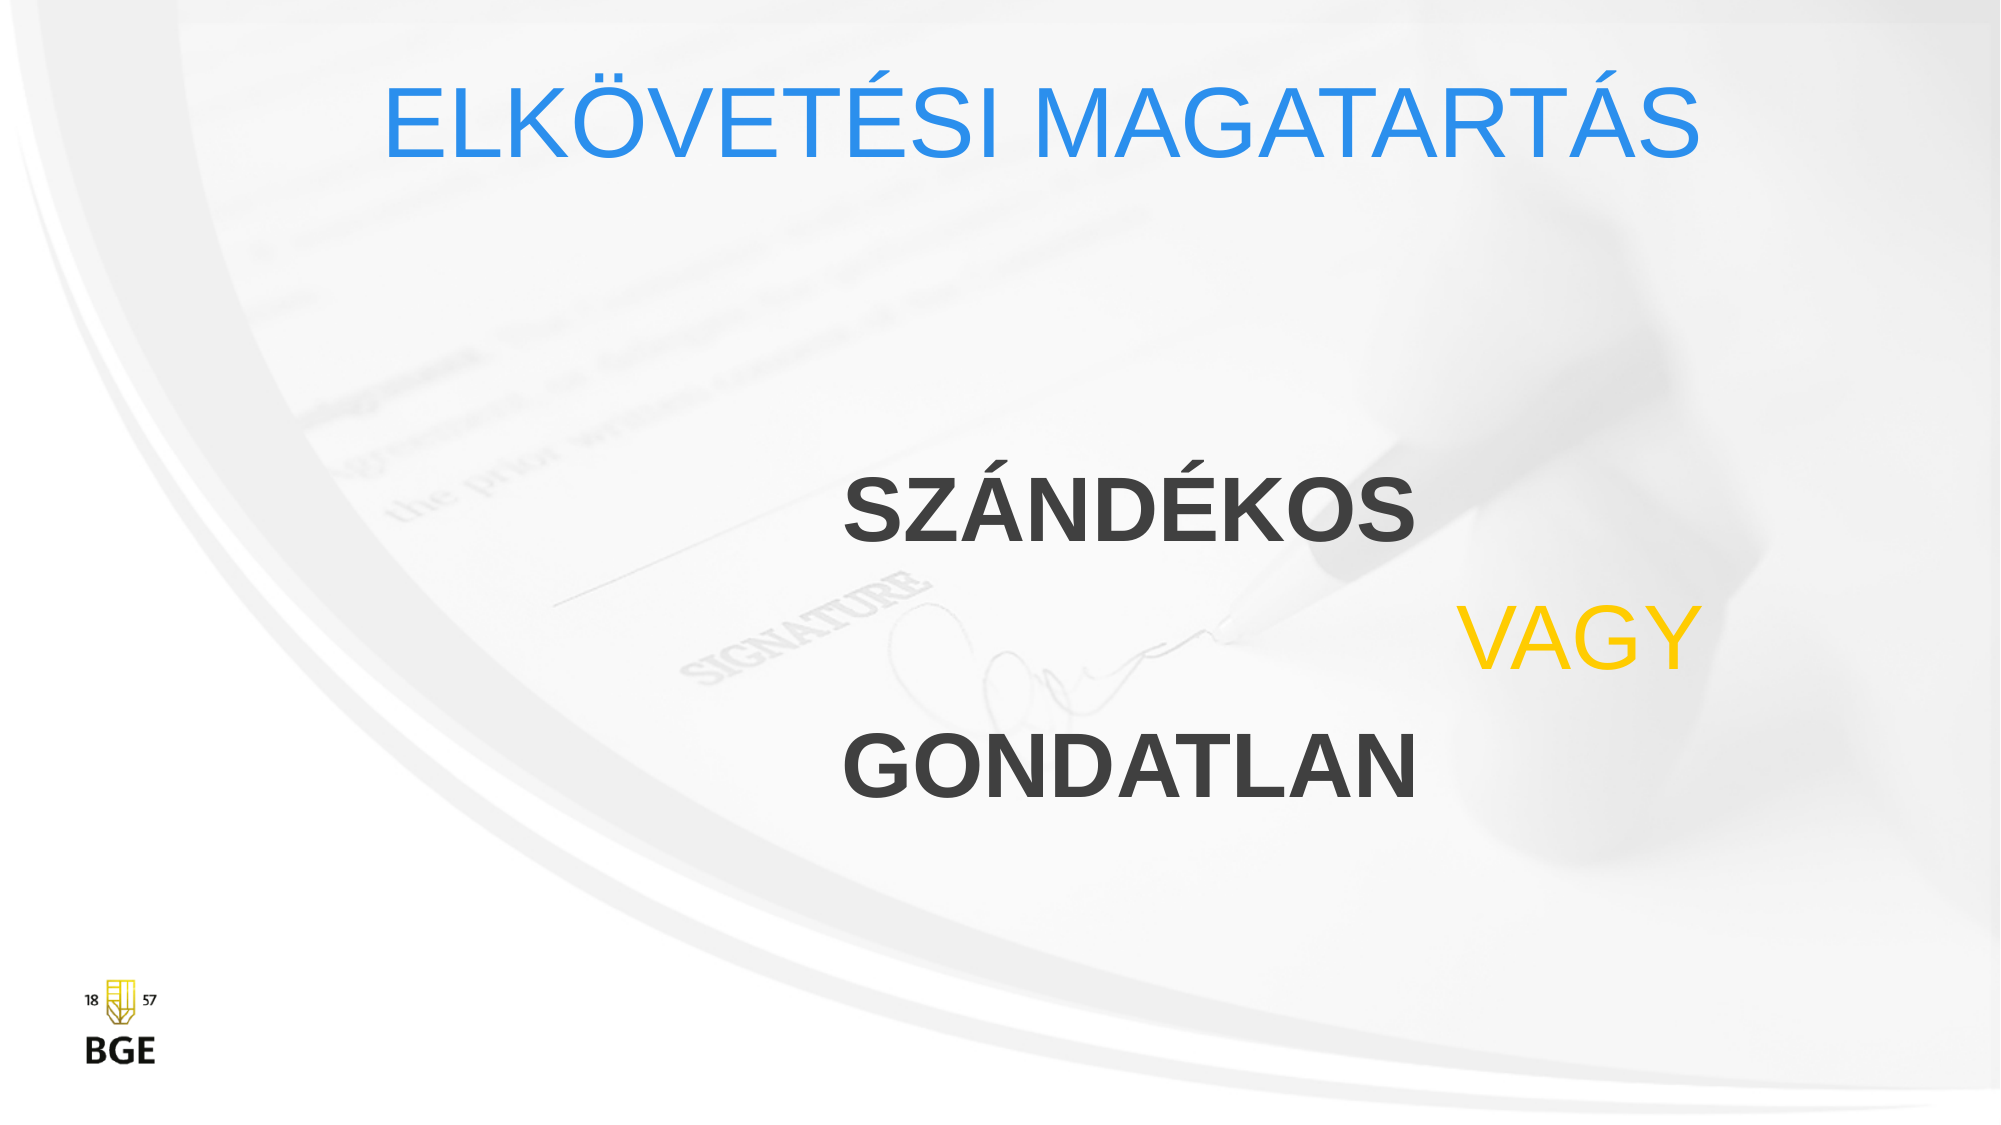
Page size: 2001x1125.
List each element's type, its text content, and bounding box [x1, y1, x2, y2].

picture [0, 0, 2001, 1125]
text_box ELKÖVETÉSI MAGATARTÁS [174, 49, 1911, 285]
list SZÁNDÉKOS VAGY GONDATLAN [387, 235, 1875, 911]
